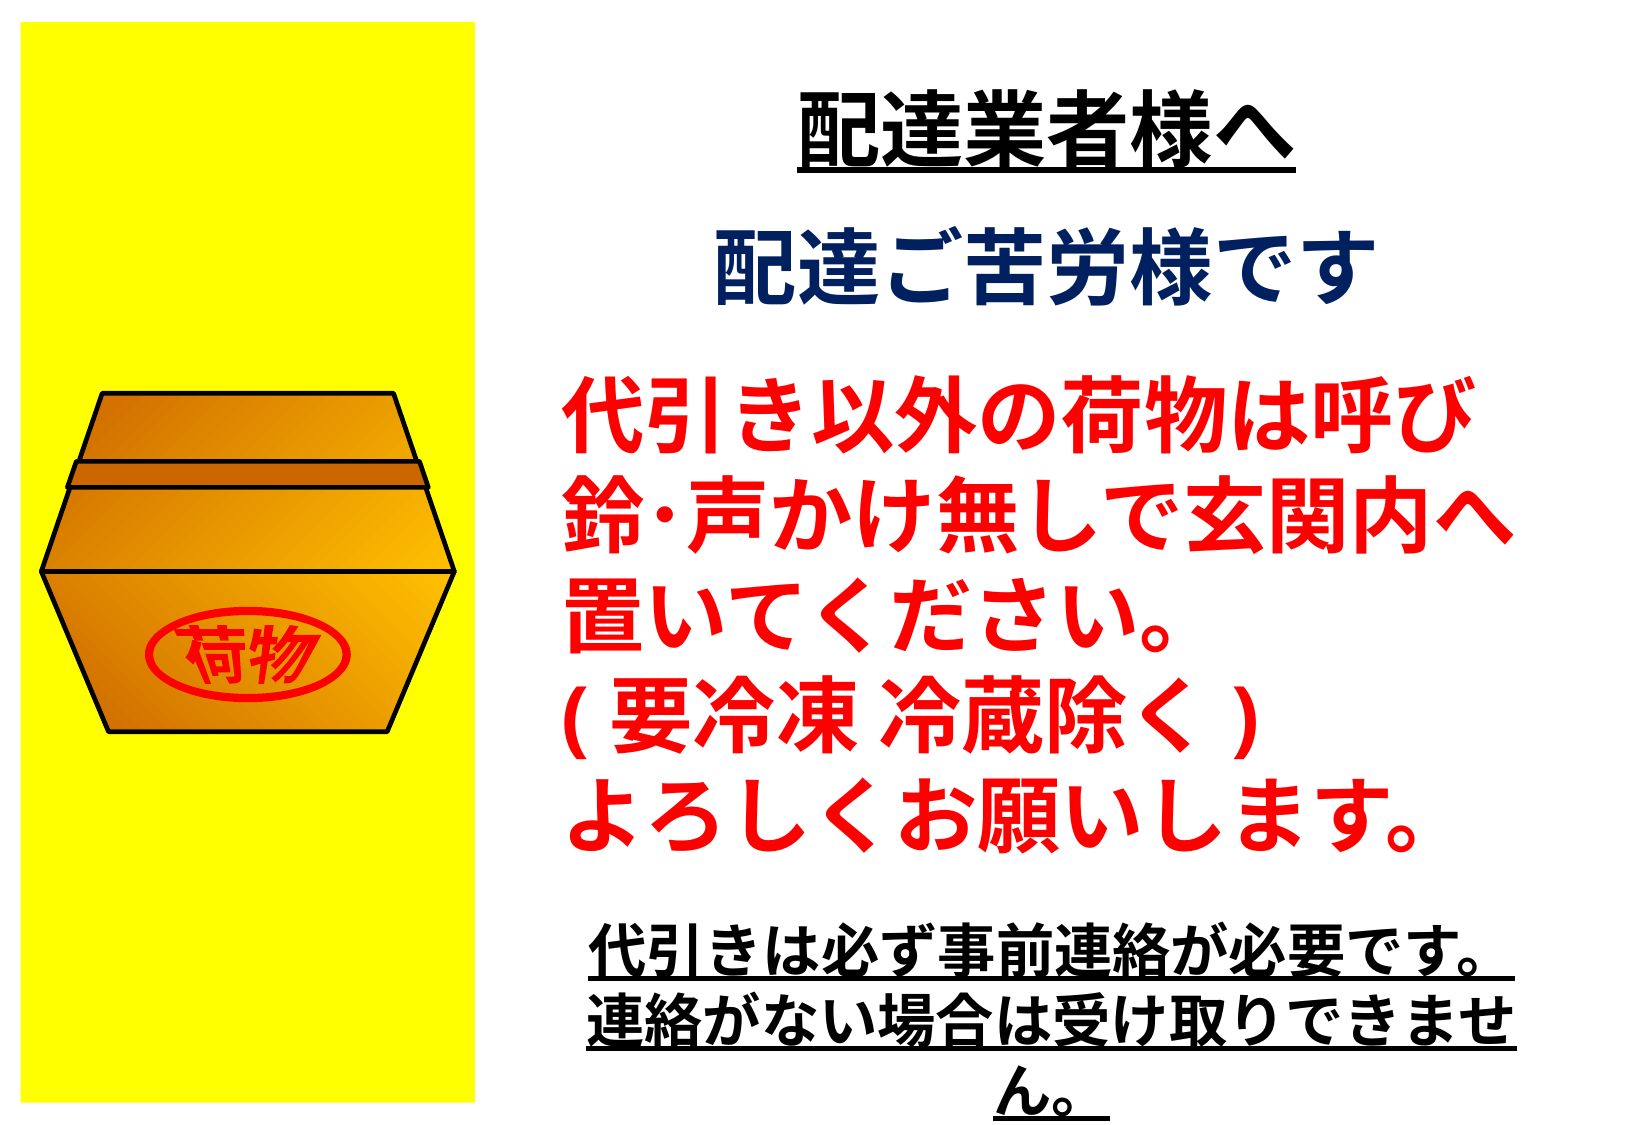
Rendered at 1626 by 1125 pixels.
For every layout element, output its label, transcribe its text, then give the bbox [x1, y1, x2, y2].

text_box 配達業者様へ 配達ご苦労様です [698, 69, 1395, 323]
text_box 代引き以外の荷物は呼び鈴･声かけ無しで玄関内へ置いてください。 (要冷凍 冷蔵除く) よろしくお願いします。 [546, 355, 1557, 871]
text_box [19, 20, 477, 1105]
text_box 代引きは必ず事前連絡が必要です。 連絡がない場合は受け取りできません。 [535, 906, 1568, 1125]
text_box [41, 392, 455, 732]
